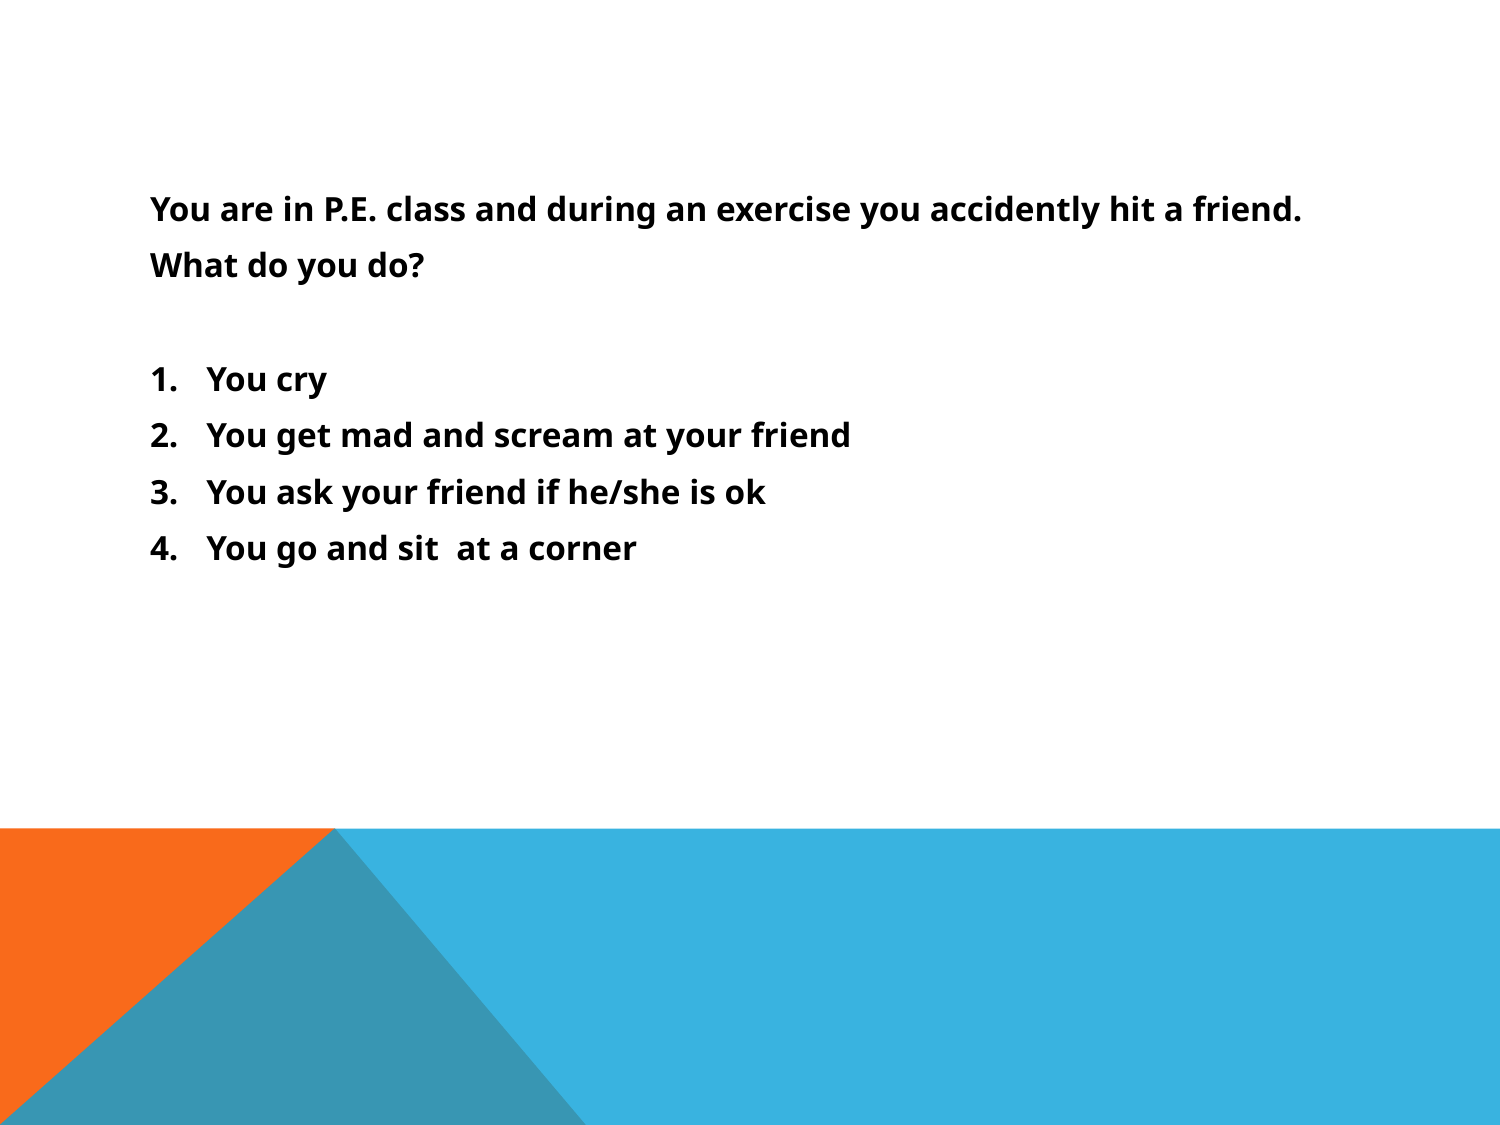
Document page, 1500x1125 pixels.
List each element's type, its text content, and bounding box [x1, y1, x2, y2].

list You are in P.E. class and during an exercise you accidently hit a friend. What do you do? You cry You get mad and scream at your friend You ask your friend if he/she is ok You go and sit at a corner [135, 180, 1369, 768]
